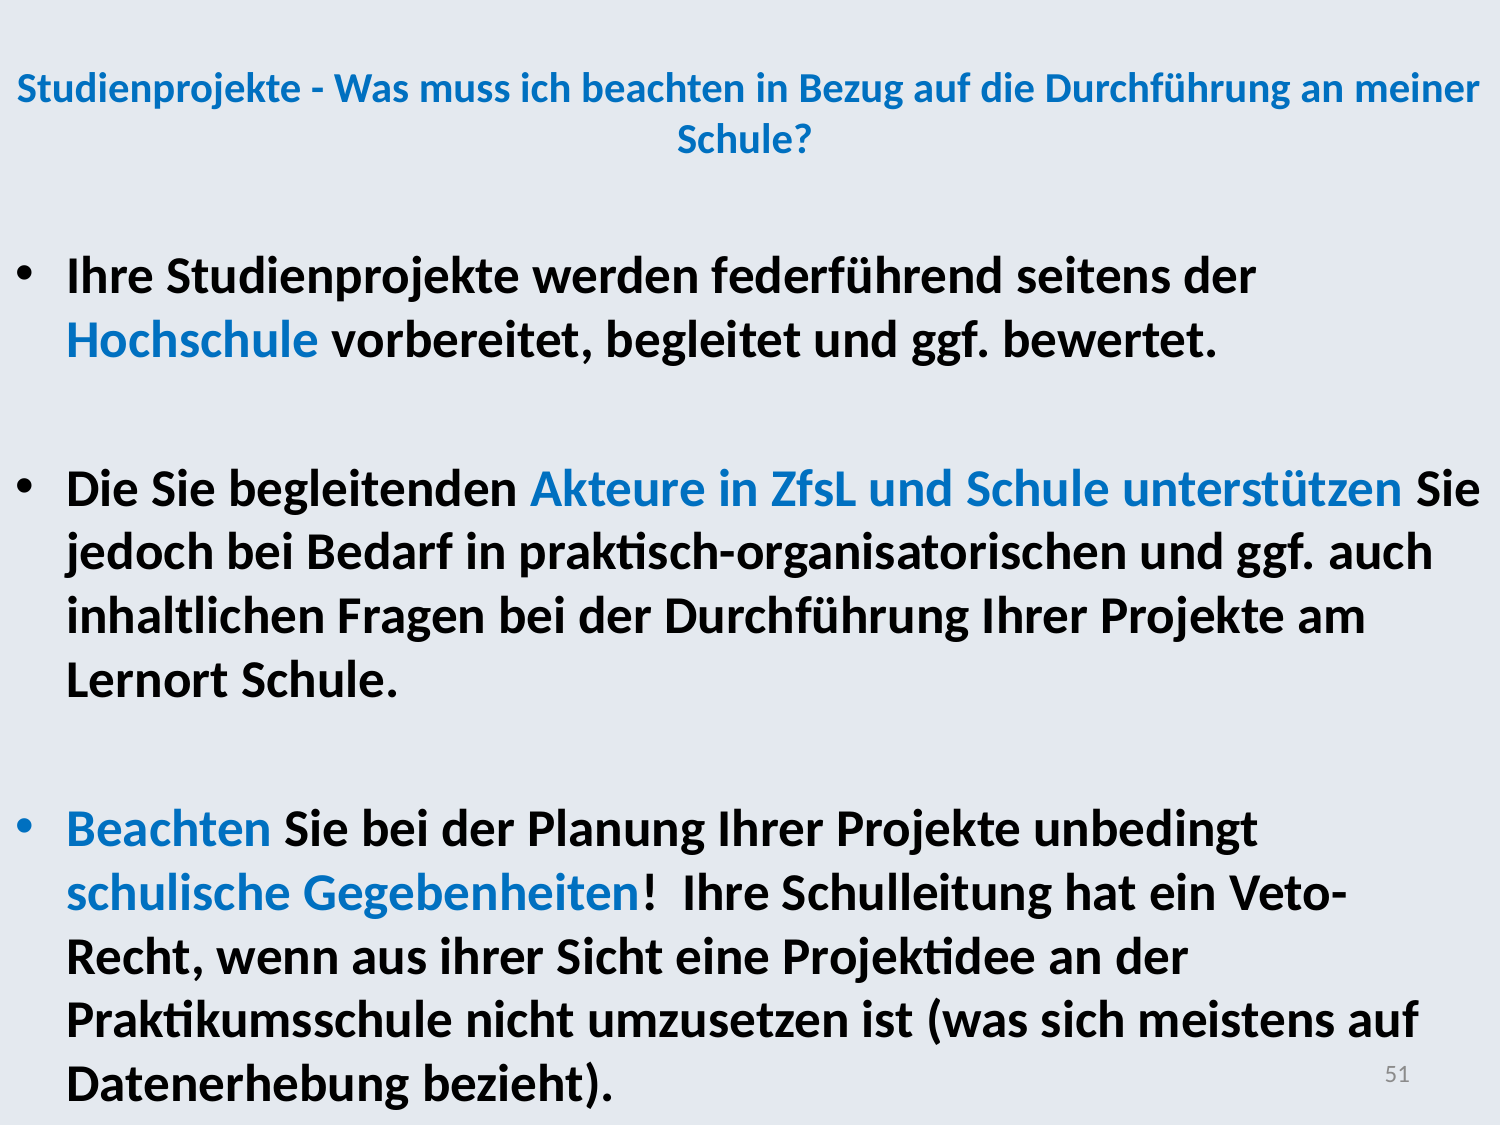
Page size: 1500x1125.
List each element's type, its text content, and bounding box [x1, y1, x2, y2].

list Ihre Studienprojekte werden federführend seitens der Hochschule vorbereitet, begleitet und ggf. bewertet. Die Sie begleitenden Akteure in ZfsL und Schule unterstützen Sie jedoch bei Bedarf in praktisch-organisatorischen und ggf. auch inhaltlichen Fragen bei der Durchführung Ihrer Projekte am Lernort Schule. Beachten Sie bei der Planung Ihrer Projekte unbedingt schulische Gegebenheiten! Ihre Schulleitung hat ein Veto-Recht, wenn aus ihrer Sicht eine Projektidee an der Praktikumsschule nicht umzusetzen ist (was sich meistens auf Datenerhebung bezieht). [0, 232, 1500, 1125]
slide_number 51 [1074, 1042, 1425, 1103]
title Studienprojekte - Was muss ich beachten in Bezug auf die Durchführung an meiner Schule? [0, 0, 1500, 232]
